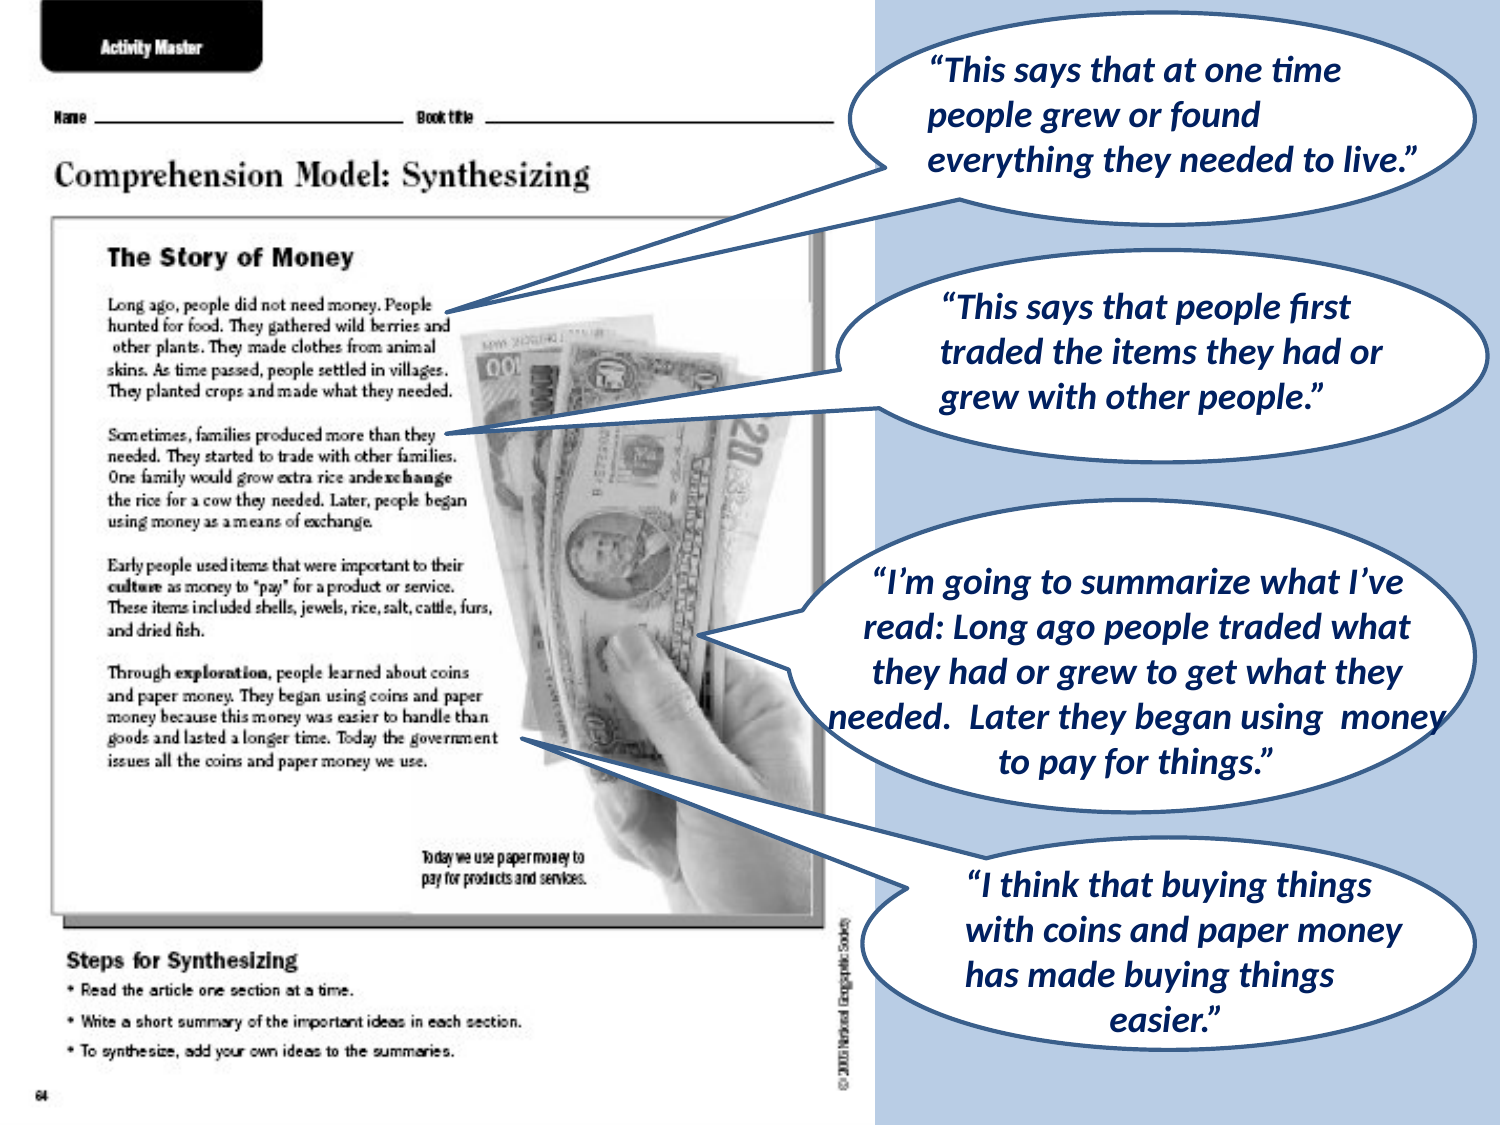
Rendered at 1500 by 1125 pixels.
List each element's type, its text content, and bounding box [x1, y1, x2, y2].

text_box “I’m going to summarize what I’ve read: Long ago people traded what they had or grew to get what they needed. Later they began using money to pay for things.” [879, 549, 1463, 790]
text_box [955, 10, 1370, 37]
text_box [879, 828, 975, 1021]
text_box [1463, 611, 1478, 701]
text_box [1085, 1048, 1252, 1052]
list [0, 0, 876, 1125]
text_box “I think that buying things with coins and paper money has made buying things easier.” [950, 853, 1425, 1048]
text_box [999, 835, 1339, 853]
text_box “This says that at one time people grew or found everything they needed to live.” [912, 37, 1450, 188]
text_box “This says that people first traded the items they had or grew with other people.” [924, 274, 1450, 425]
text_box [945, 790, 1317, 815]
text_box [1450, 74, 1477, 163]
text_box [879, 497, 1387, 549]
text_box [879, 52, 1405, 228]
text_box [1450, 304, 1490, 409]
text_box [1425, 883, 1477, 1005]
text_box [948, 247, 1377, 274]
text_box [879, 281, 1416, 465]
